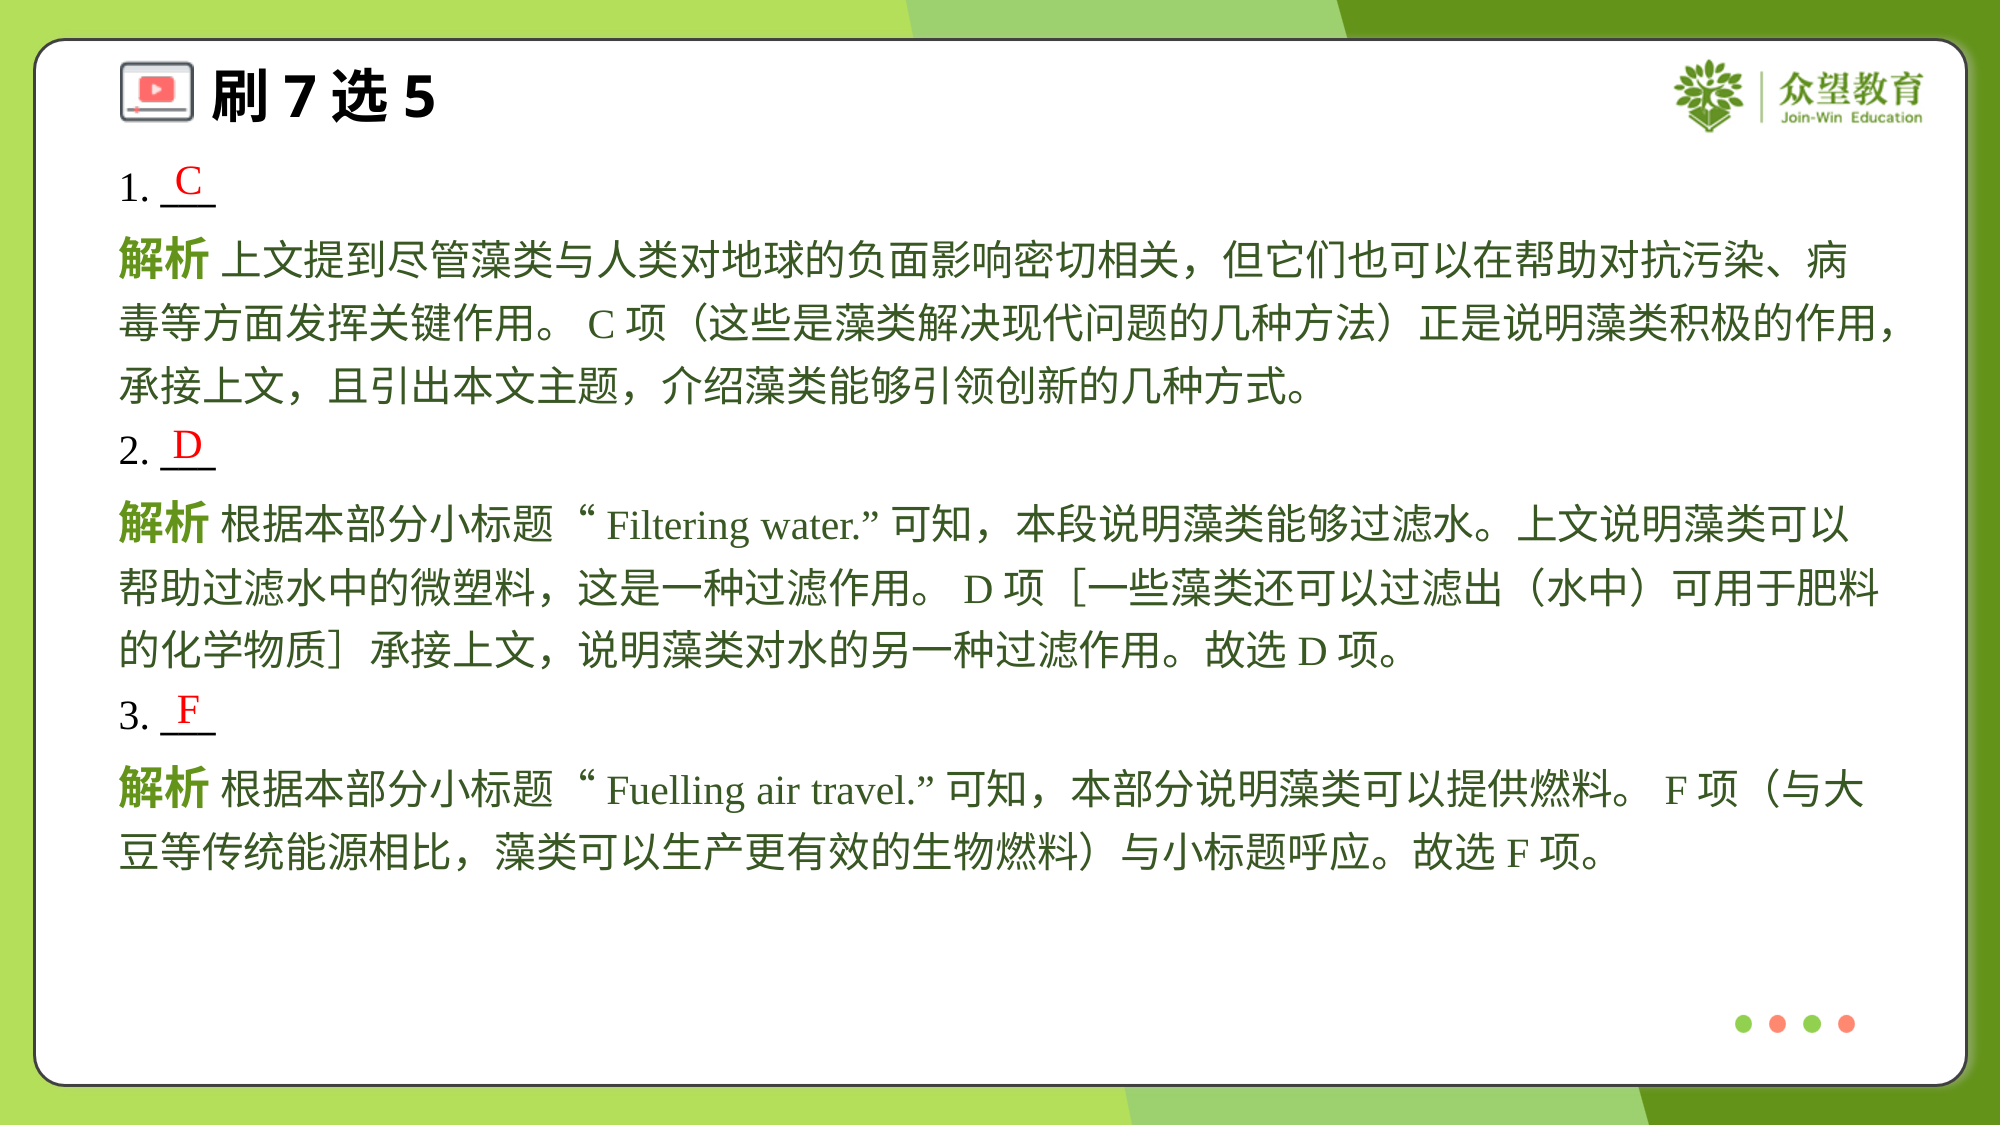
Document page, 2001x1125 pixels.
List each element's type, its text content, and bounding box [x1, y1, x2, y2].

text_box 2. ___ [118, 410, 1883, 468]
text_box C [170, 140, 208, 199]
text_box 解析 上文提到尽管藻类与人类对地球的负面影响密切相关，但它们也可以在帮助对抗污染、病毒等方面发挥关键作用。C项（这些是藻类解决现代问题的几种方法）正是说明藻类积极的作用，承接上文，且引出本文主题，介绍藻类能够引领创新的几种方式。 [118, 215, 1883, 405]
picture [0, 0, 2000, 1125]
text_box 解析 根据本部分小标题“Fuelling air travel.”可知，本部分说明藻类可以提供燃料。F项（与大豆等传统能源相比，藻类可以生产更有效的生物燃料）与小标题呼应。故选F项。 [118, 744, 1883, 872]
text_box 解析 根据本部分小标题“Filtering water.”可知，本段说明藻类能够过滤水。上文说明藻类可以帮助过滤水中的微塑料，这是一种过滤作用。D项［一些藻类还可以过滤出（水中）可用于肥料的化学物质］承接上文，说明藻类对水的另一种过滤作用。故选D项。 [118, 480, 1883, 670]
text_box 1. ___ [118, 146, 1883, 204]
text_box D [167, 404, 208, 463]
text_box 3. ___ [118, 675, 1883, 733]
text_box F [172, 669, 205, 727]
